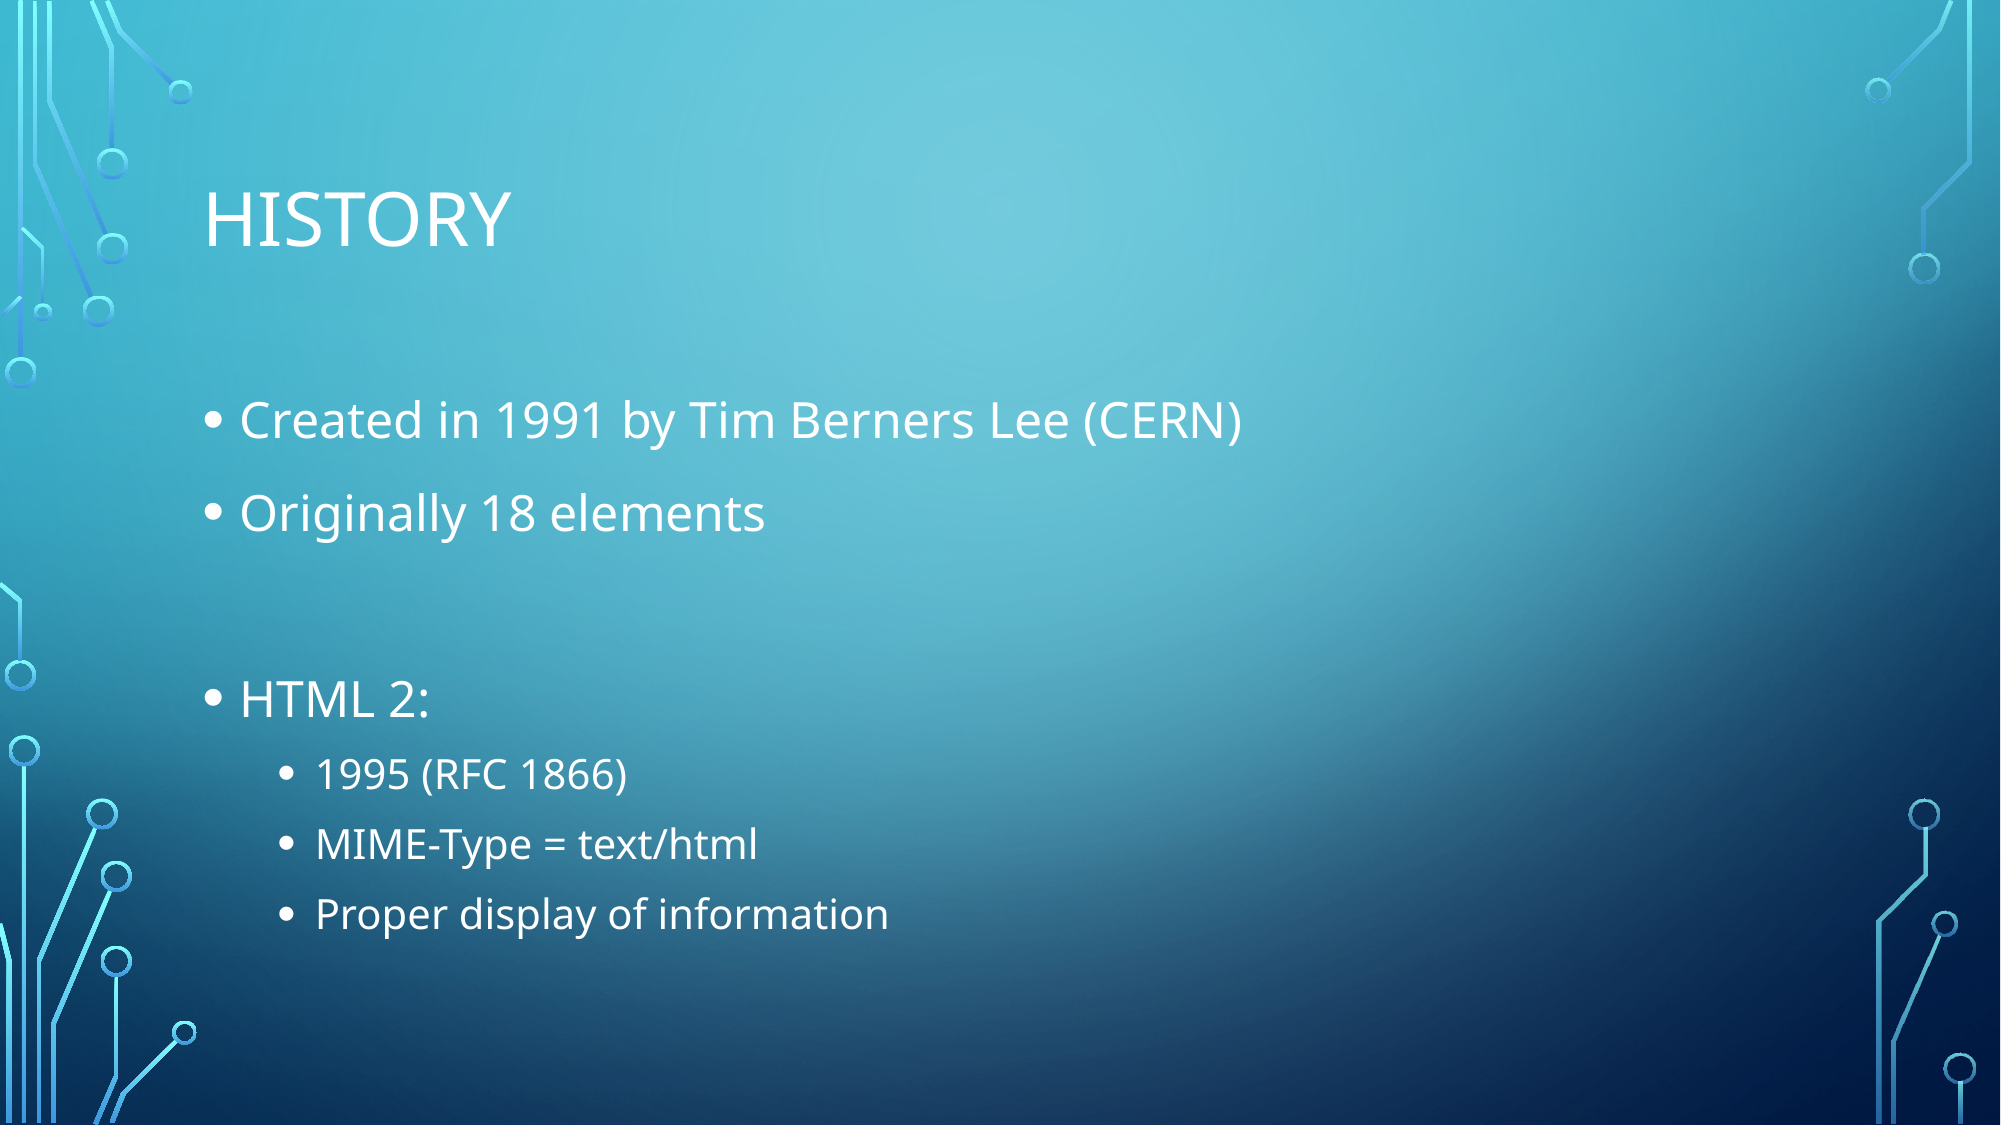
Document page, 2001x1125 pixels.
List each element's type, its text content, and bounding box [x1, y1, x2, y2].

list Created in 1991 by Tim Berners Lee (CERN) Originally 18 elements HTML 2: 1995 (RFC 1866) MIME-Type = text/html Proper display of information [187, 369, 1813, 950]
title History [187, 101, 1813, 344]
